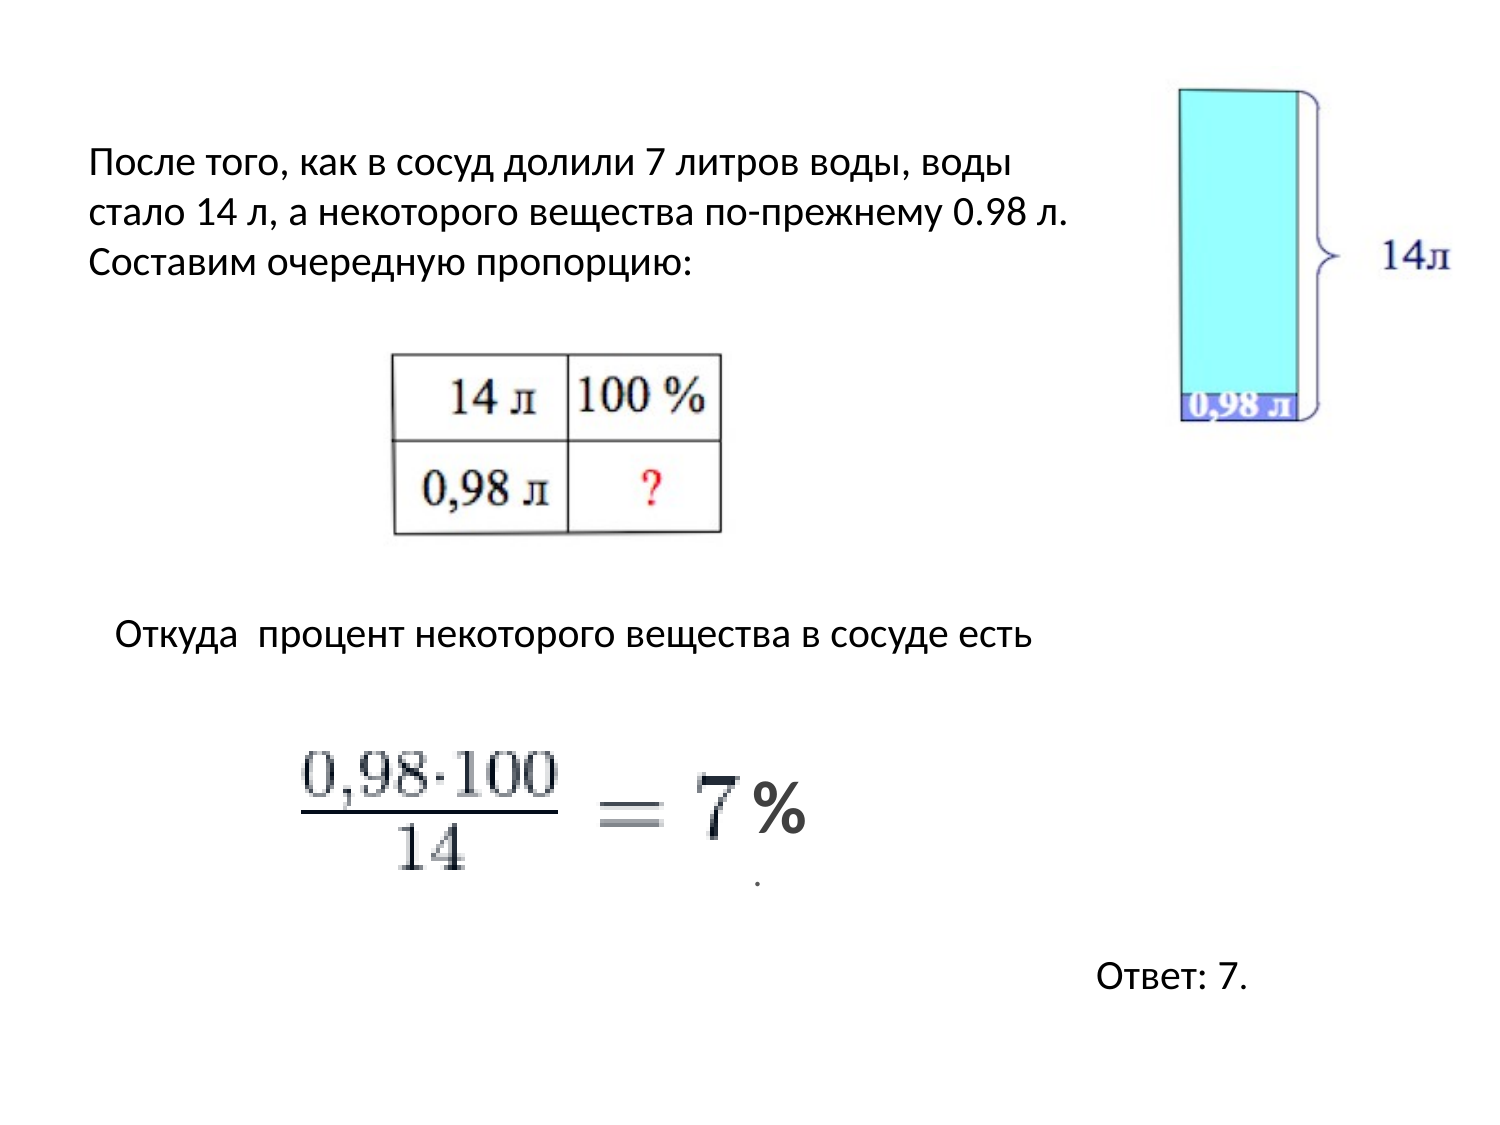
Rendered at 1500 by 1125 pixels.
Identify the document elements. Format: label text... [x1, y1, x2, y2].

picture [1151, 66, 1471, 445]
picture [371, 325, 741, 551]
picture [300, 751, 741, 870]
text_box Ответ: 7. [1081, 940, 1264, 1006]
text_box После того, как в сосуд долили 7 литров воды, воды стало 14 л, а некоторого вещества по-прежнему 0.98 л. Составим очередную пропорцию: [88, 126, 1105, 306]
text_box Откуда процент некоторого вещества в сосуде есть [100, 597, 1187, 663]
text_box %. [738, 751, 809, 902]
